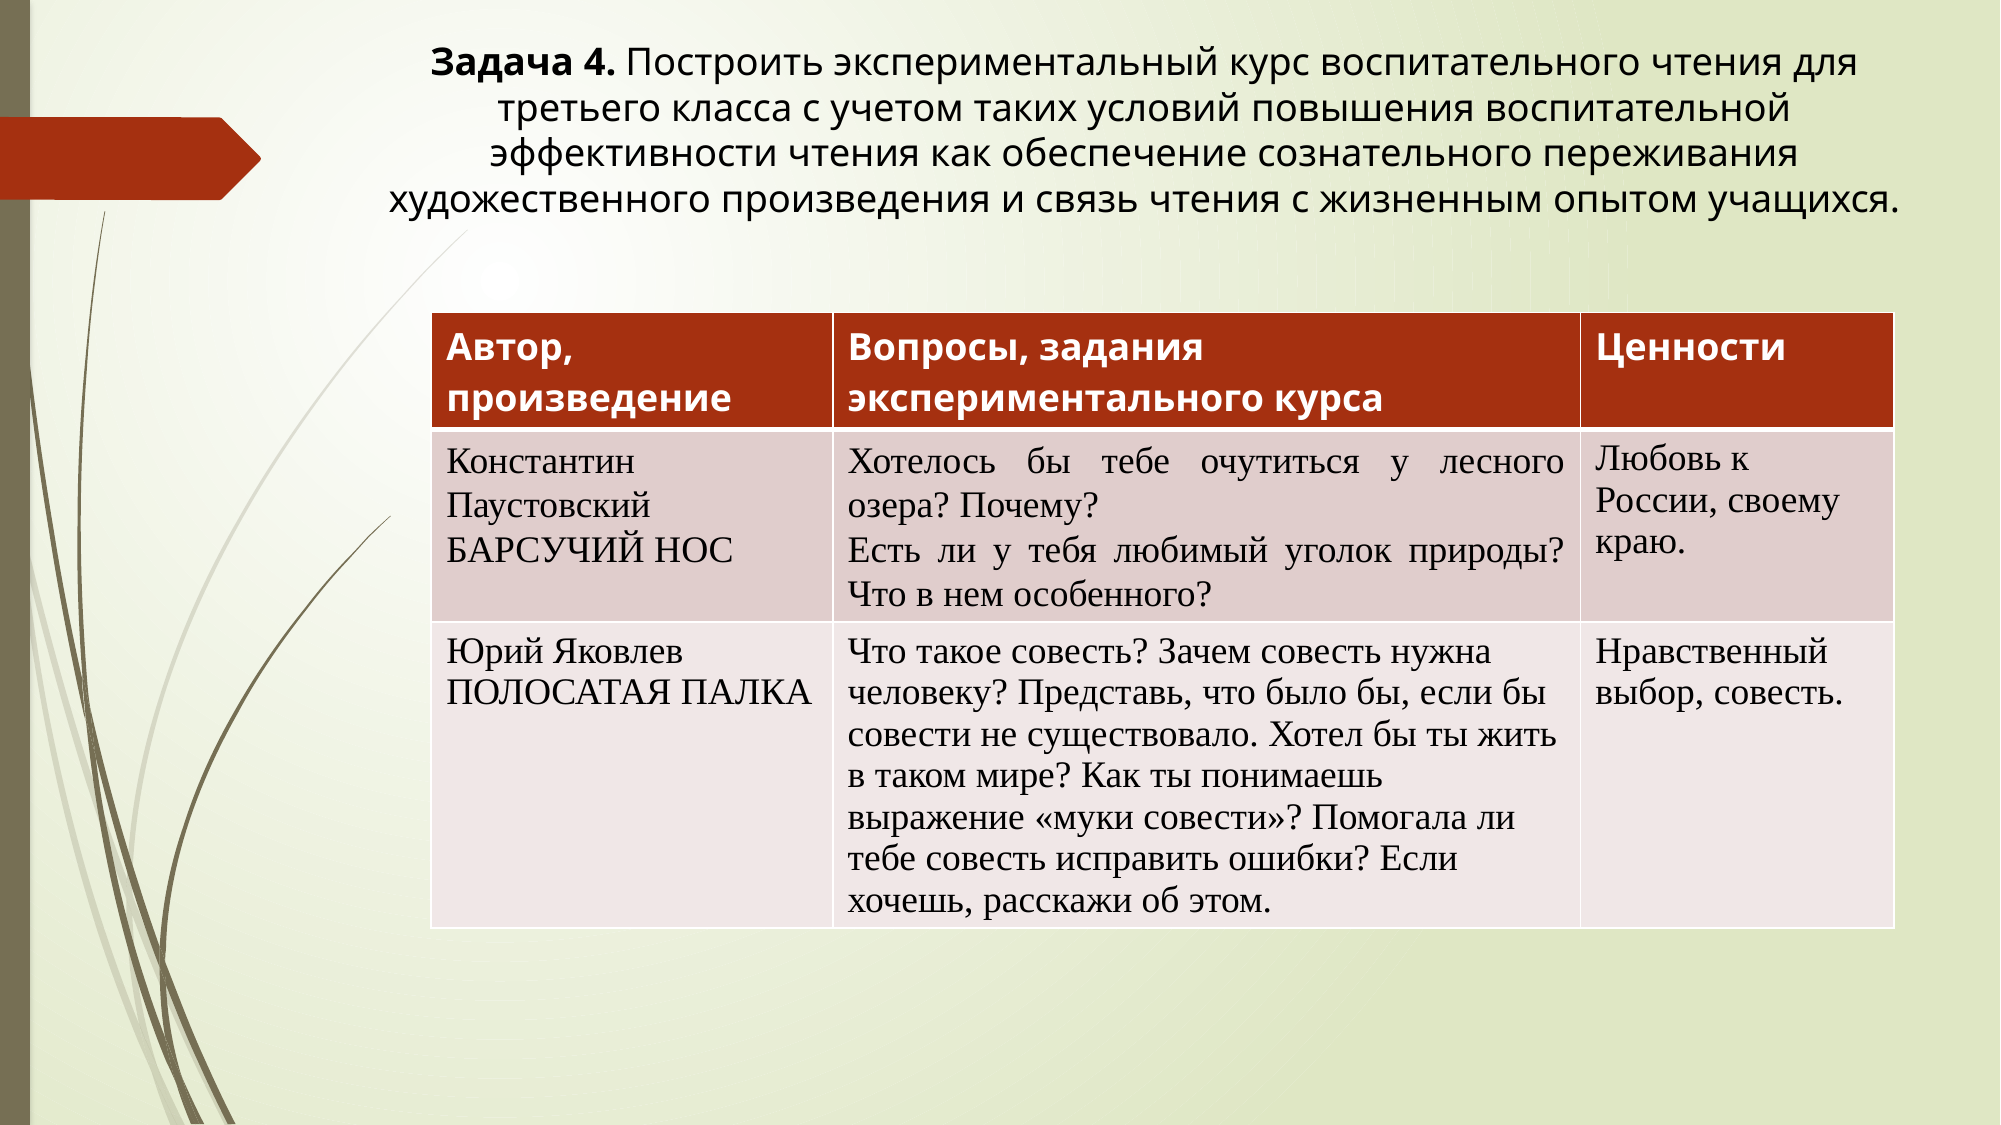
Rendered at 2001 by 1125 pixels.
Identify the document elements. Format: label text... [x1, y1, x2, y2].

table_cell Юрий Яковлев ПОЛОСАТАЯ ПАЛКА [432, 623, 832, 927]
title Задача 4. Построить экспериментальный курс воспитательного чтения для третьего класса с учетом таких условий повышения воспитательной эффективности чтения как обеспечение сознательного переживания художественного произведения и связь чтения с жизненным опытом учащихся. [313, 30, 1924, 313]
table_cell Нравственный выбор, совесть. [1581, 623, 1893, 927]
table_header Ценности [1581, 313, 1893, 427]
table_cell Константин Паустовский БАРСУЧИЙ НОС [432, 432, 832, 621]
table_header Вопросы, задания экспериментального курса [834, 313, 1580, 427]
table_cell Хотелось бы тебе очутиться у лесного озера? Почему? Есть ли у тебя любимый уголок природы? Что в нем особенного? [834, 432, 1580, 621]
table_cell Что такое совесть? Зачем совесть нужна человеку? Представь, что было бы, если бы совести не существовало. Хотел бы ты жить в таком мире? Как ты понимаешь выражение «муки совести»? Помогала ли тебе совесть исправить ошибки? Если хочешь, расскажи об этом. [834, 623, 1580, 927]
table_header Автор, произведение [432, 313, 832, 427]
table_cell Любовь к России, своему краю. [1581, 432, 1893, 621]
